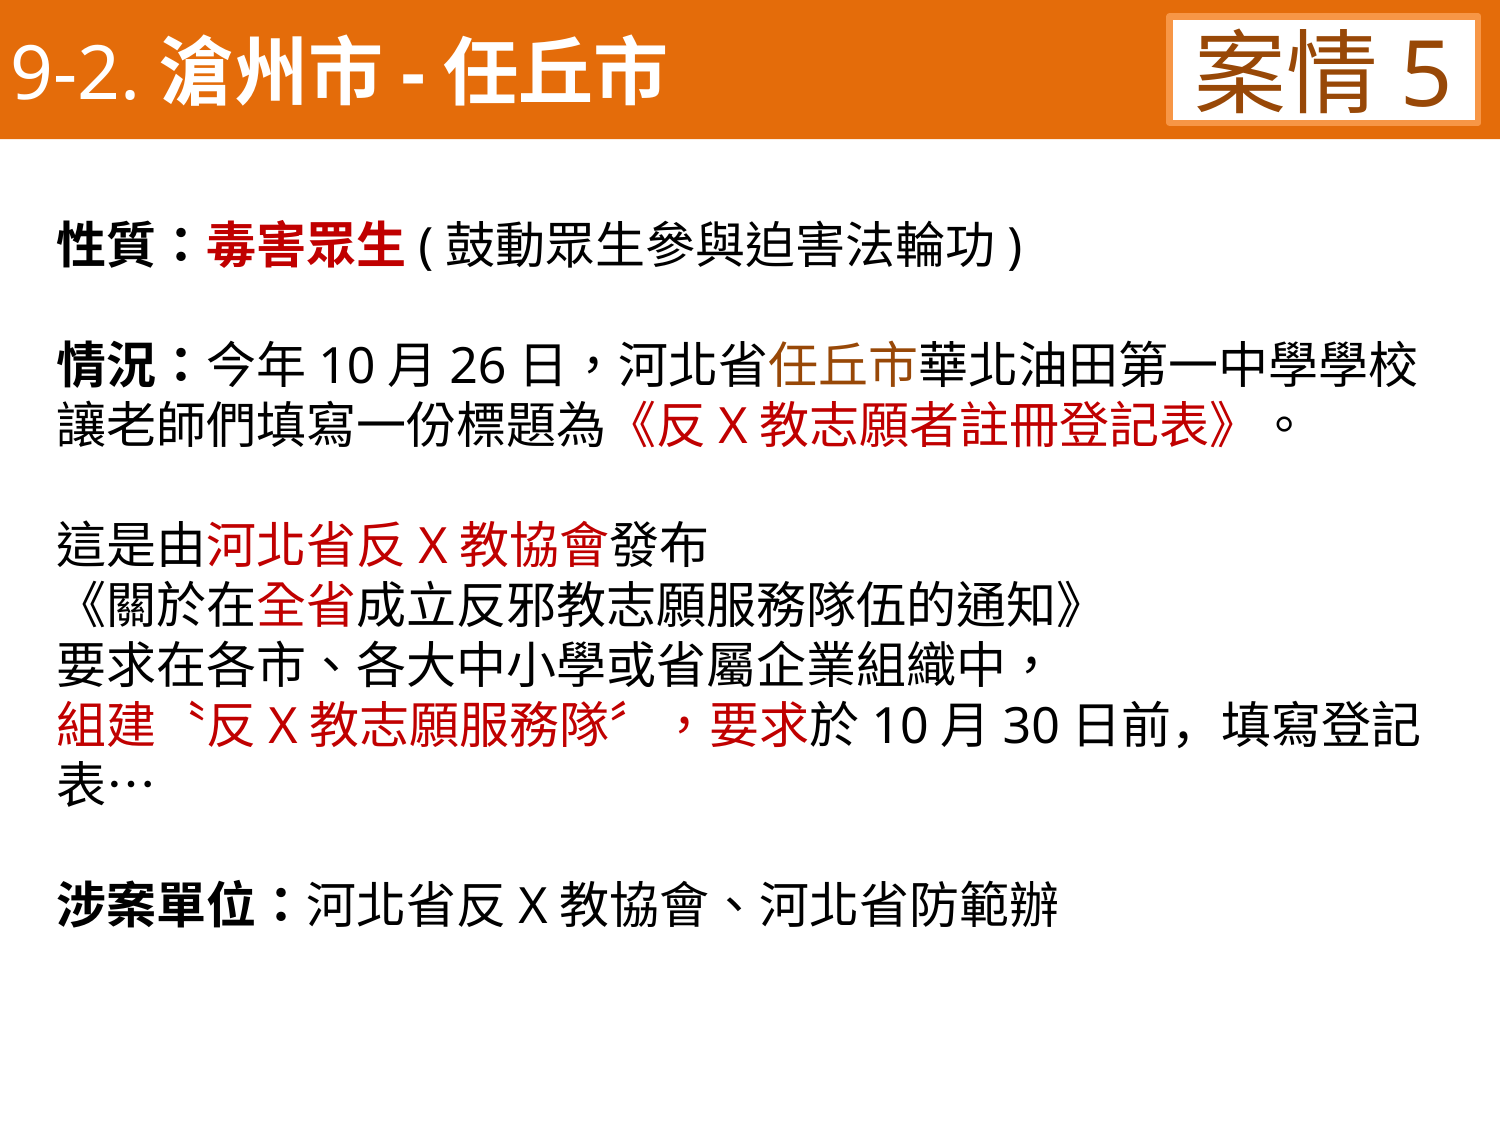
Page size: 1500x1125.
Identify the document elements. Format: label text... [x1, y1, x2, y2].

text_box [27, 172, 1469, 1013]
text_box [0, 0, 1500, 140]
text_box 性質：毒害眾生(鼓動眾生參與迫害法輪功) 情況：今年10月26日，河北省任丘市華北油田第一中學學校 讓老師們填寫一份標題為《反X教志願者註冊登記表》。 這是由河北省反X教協會發布 《關於在全省成立反邪教志願服務隊伍的通知》 要求在各市、各大中小學或省屬企業組織中， 組建〝反X教志願服務隊〞，要求於10月30日前，填寫登記表… 涉案單位：河北省反X教協會、河北省防範辦 [48, 206, 1467, 942]
